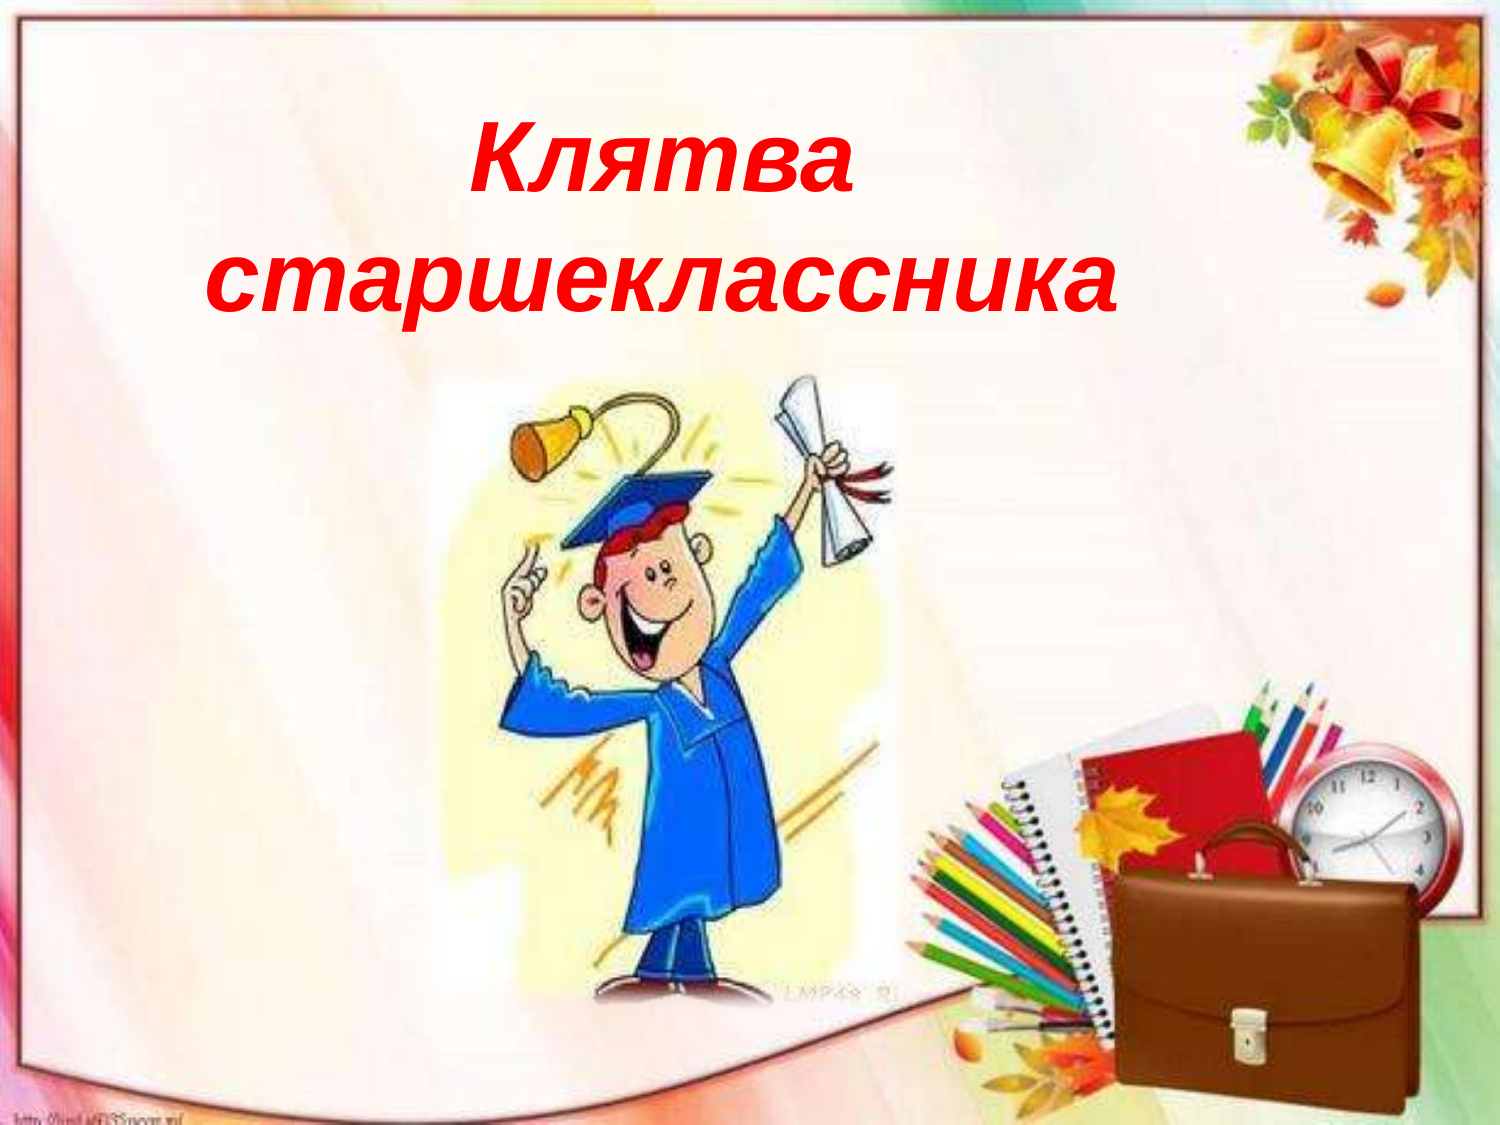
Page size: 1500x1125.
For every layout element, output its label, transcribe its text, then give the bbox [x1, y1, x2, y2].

text_box Клятва старшеклассника [62, 84, 1263, 339]
picture [0, 0, 1500, 1125]
